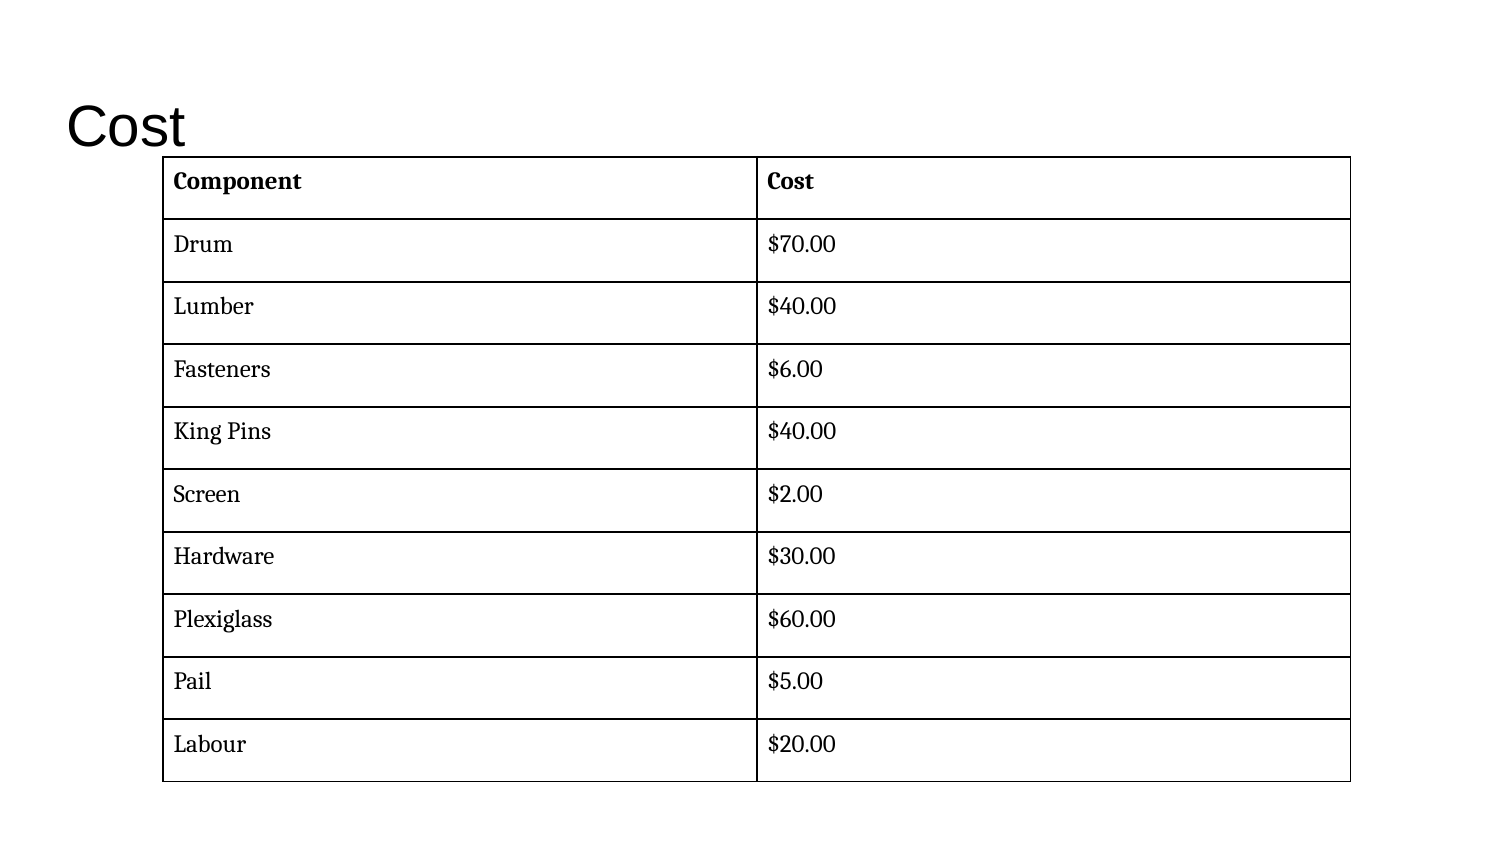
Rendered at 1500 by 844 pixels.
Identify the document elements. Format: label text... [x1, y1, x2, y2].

table_cell $70.00 [758, 220, 1350, 281]
table_cell Lumber [164, 283, 756, 343]
table_cell $40.00 [758, 283, 1350, 343]
table_header Component [164, 158, 756, 218]
table_header Cost [758, 158, 1350, 218]
table_cell Drum [164, 220, 756, 281]
title Cost [51, 72, 1449, 167]
table_cell Labour [164, 720, 756, 781]
table_cell $20.00 [758, 720, 1350, 781]
table_cell King Pins [164, 408, 756, 468]
table_cell Screen [164, 470, 756, 531]
table_cell $30.00 [758, 533, 1350, 593]
table_cell $5.00 [758, 658, 1350, 718]
table_cell $60.00 [758, 595, 1350, 656]
table_cell Fasteners [164, 345, 756, 406]
table_cell $40.00 [758, 408, 1350, 468]
table_cell $2.00 [758, 470, 1350, 531]
table_cell Pail [164, 658, 756, 718]
table_cell Plexiglass [164, 595, 756, 656]
table_cell $6.00 [758, 345, 1350, 406]
table_cell Hardware [164, 533, 756, 593]
